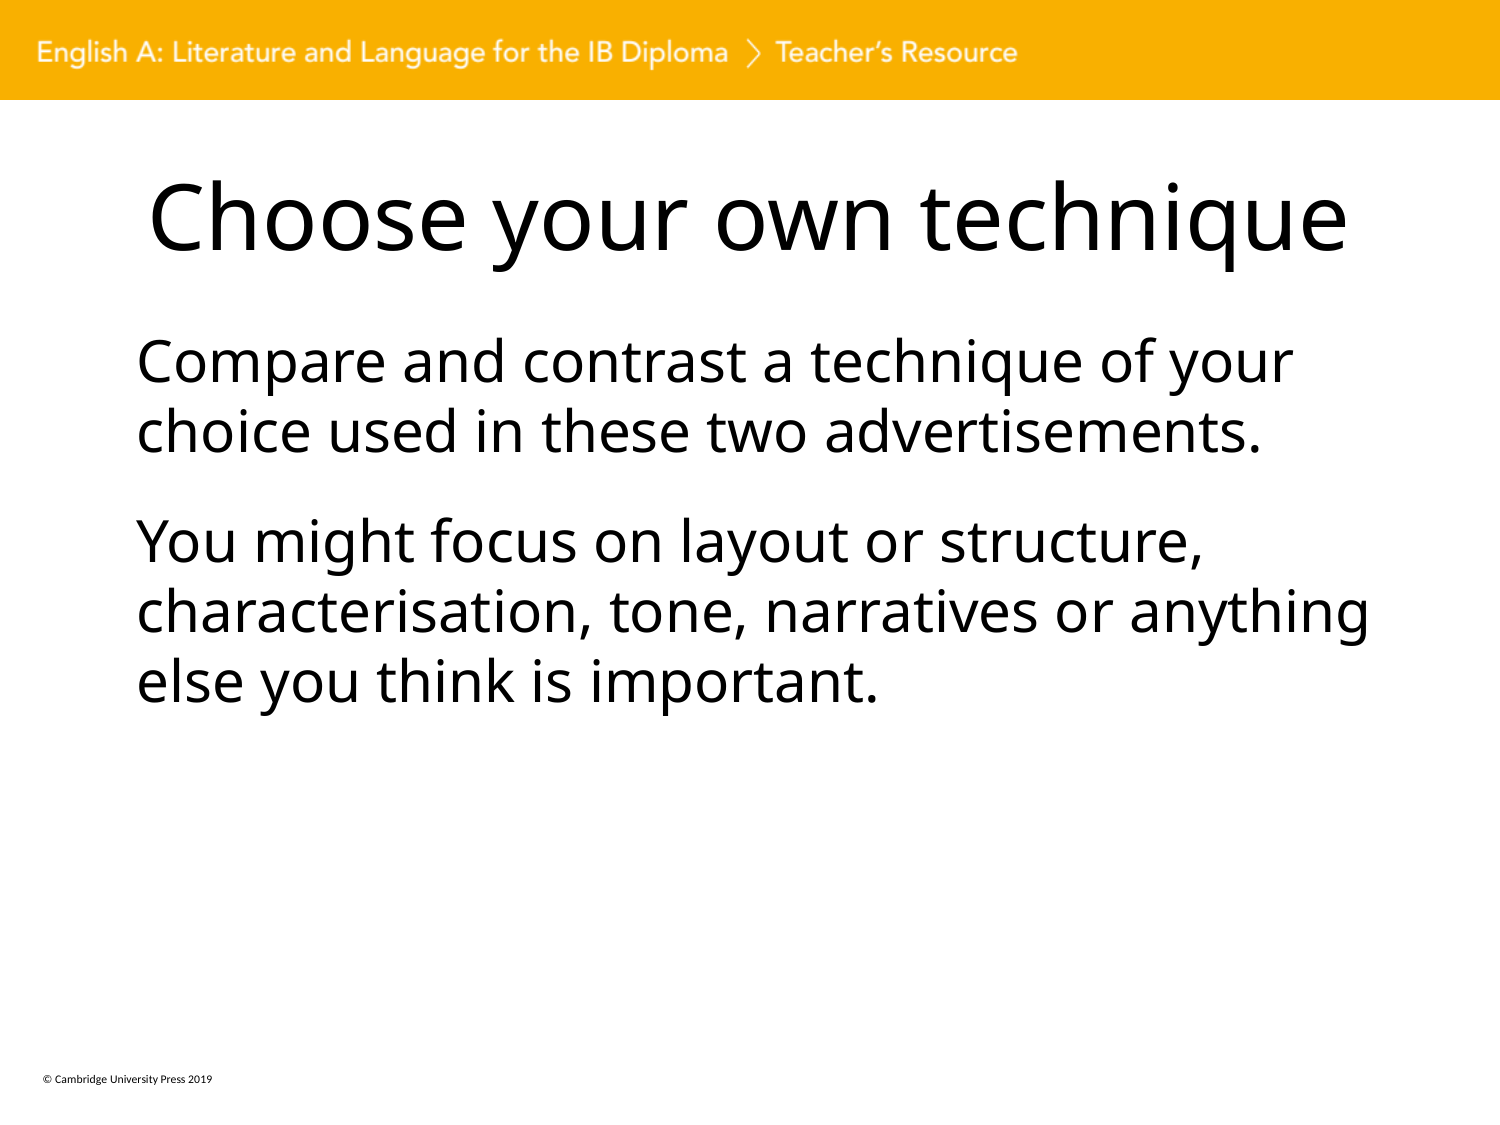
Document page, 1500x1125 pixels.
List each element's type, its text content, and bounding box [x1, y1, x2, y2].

picture [0, 0, 1500, 101]
subtitle © Cambridge University Press 2019 [27, 1063, 1388, 1093]
text_box Choose your own technique [27, 119, 1472, 308]
title Compare and contrast a technique of your choice used in these two advertisements. You might focus on layout or structure, characterisation, tone, narratives or anything else you think is important. [121, 308, 1437, 919]
text_box [0, 117, 1500, 305]
